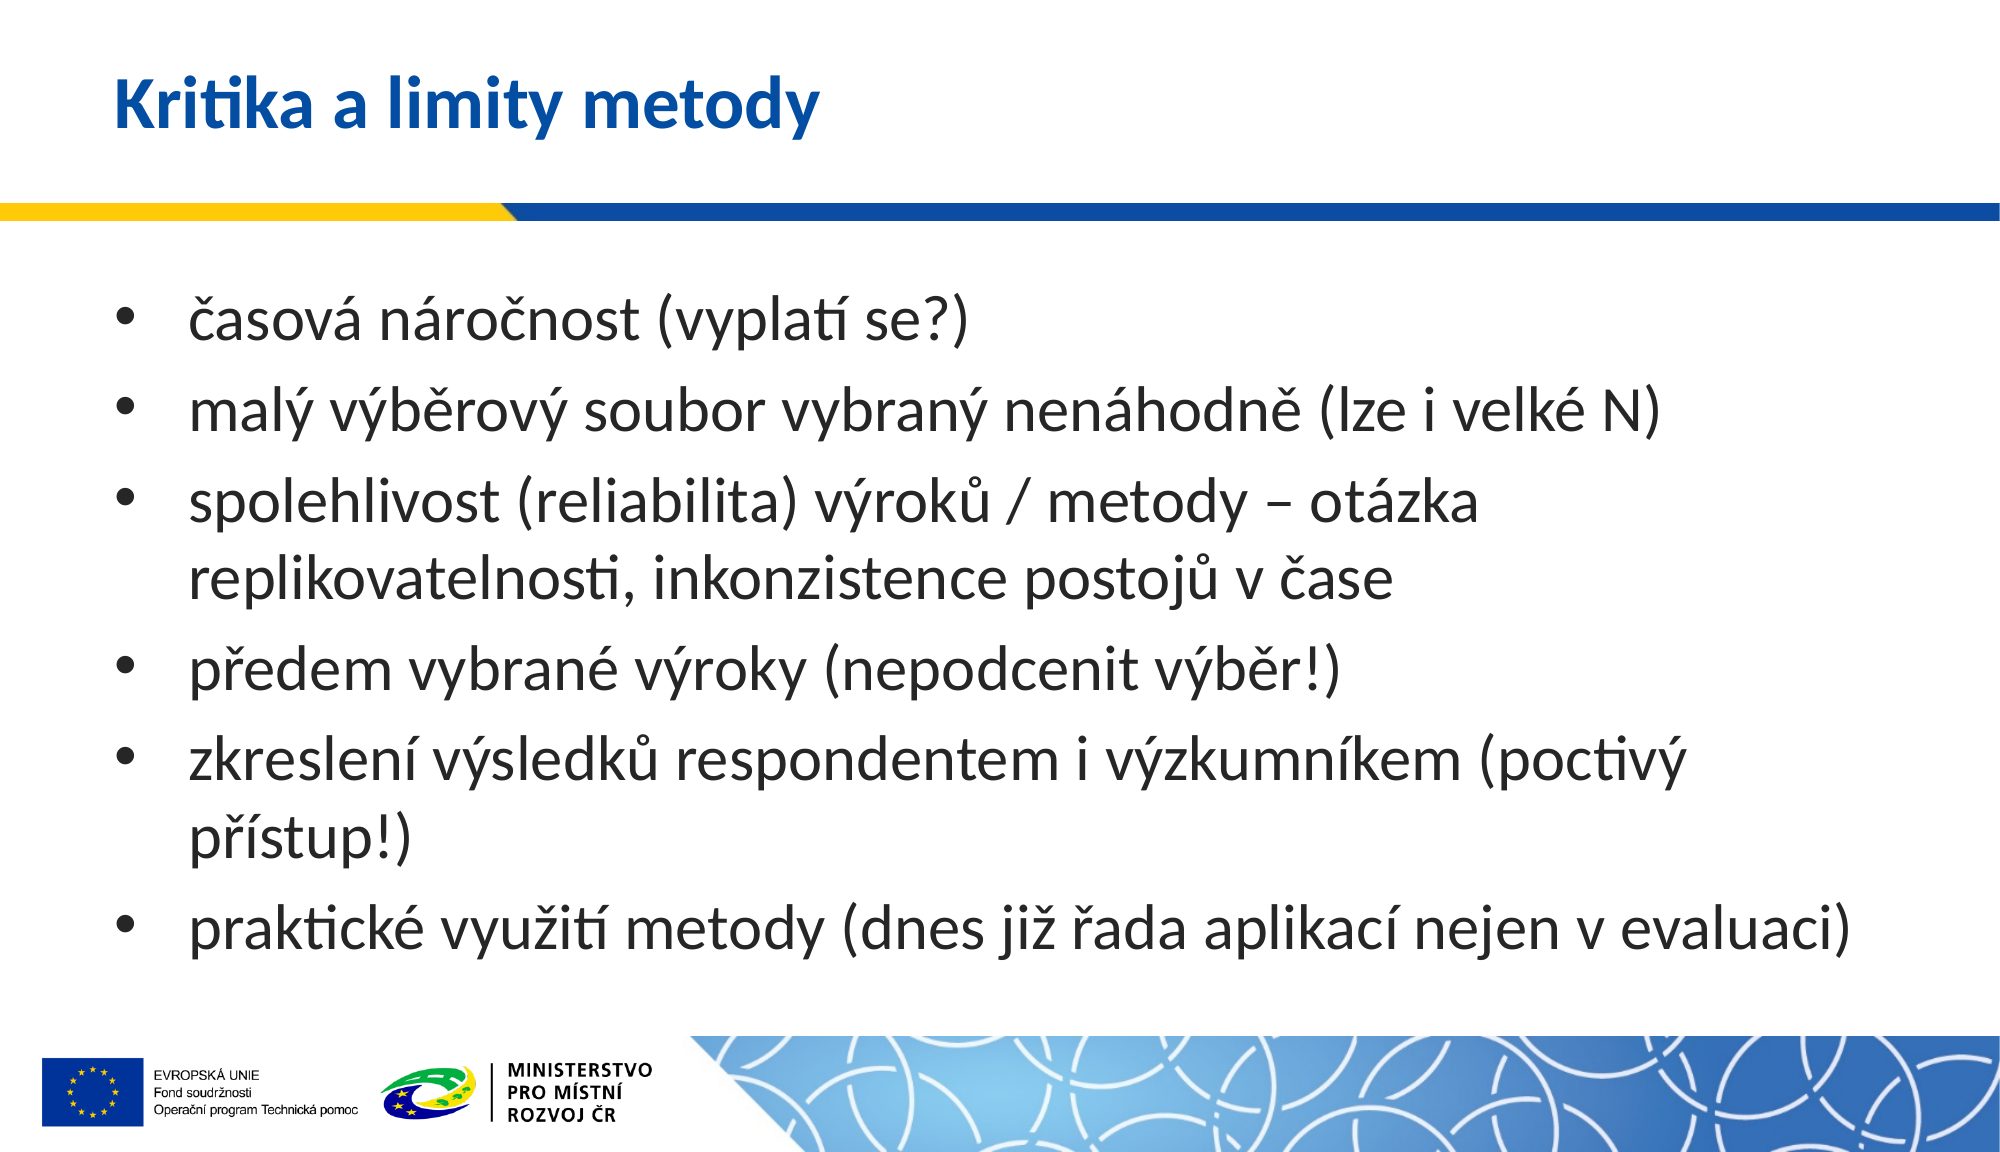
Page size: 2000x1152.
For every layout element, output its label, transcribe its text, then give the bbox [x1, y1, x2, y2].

picture [19, 1035, 674, 1149]
list časová náročnost (vyplatí se?) malý výběrový soubor vybraný nenáhodně (lze i velké N) spolehlivost (reliabilita) výroků / metody – otázka replikovatelnosti, inkonzistence postojů v čase předem vybrané výroky (nepodcenit výběr!) zkreslení výsledků respondentem i výzkumníkem (poctivý přístup!) praktické využití metody (dnes již řada aplikací nejen v evaluaci) [99, 268, 1900, 1029]
picture [680, 1036, 2000, 1152]
title Kritika a limity metody [99, 46, 1900, 198]
picture [0, 203, 2000, 221]
